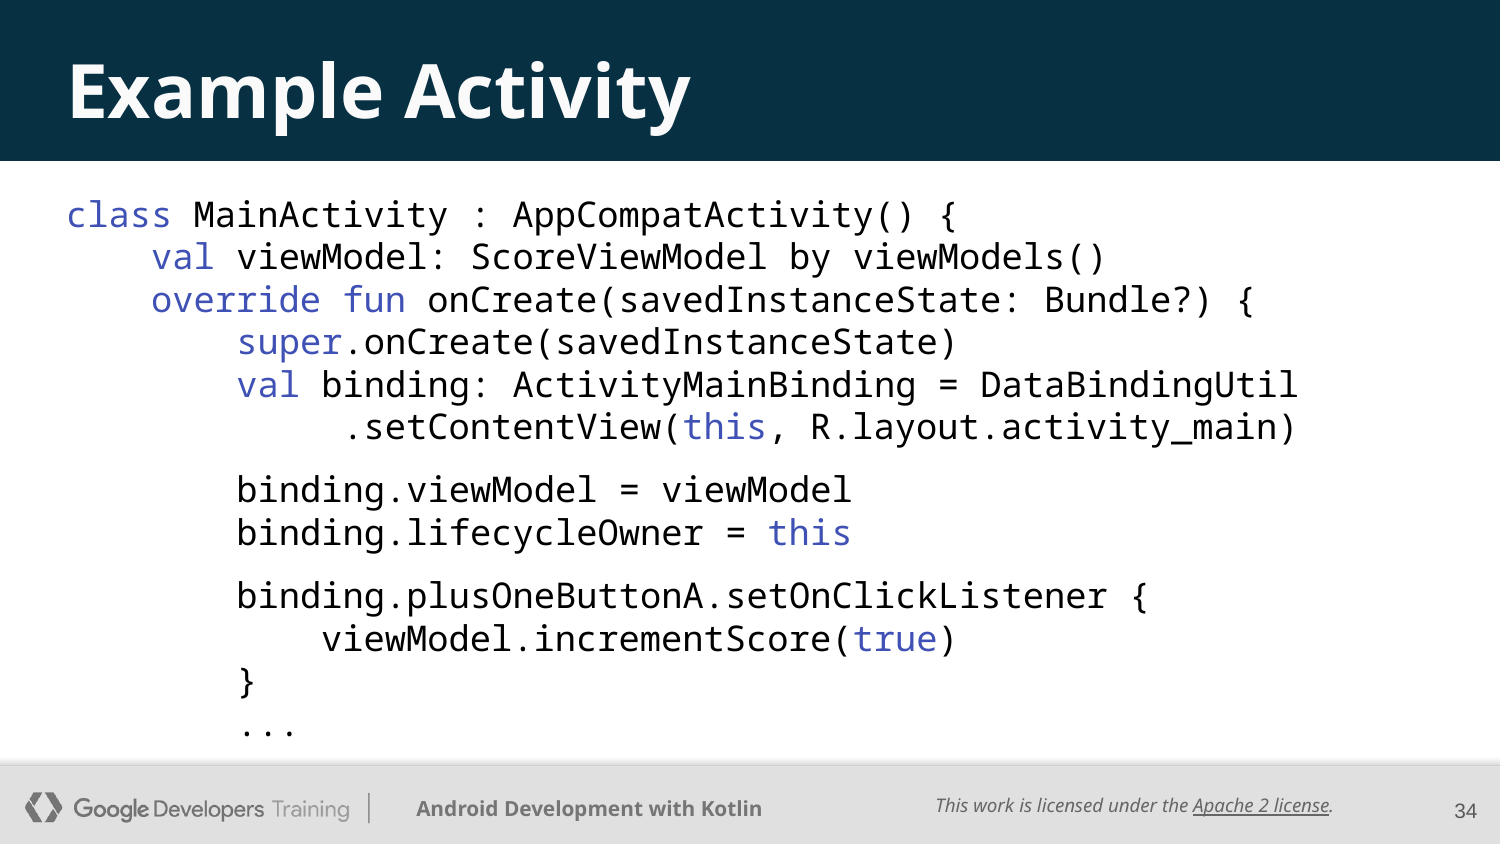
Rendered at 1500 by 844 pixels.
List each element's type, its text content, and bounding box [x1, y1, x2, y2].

title Example Activity [51, 28, 1449, 122]
picture [0, 161, 1500, 844]
slide_number ‹#› [1402, 777, 1493, 842]
list class MainActivity : AppCompatActivity() { val viewModel: ScoreViewModel by viewModels() override fun onCreate(savedInstanceState: Bundle?) { super.onCreate(savedInstanceState) val binding: ActivityMainBinding = DataBindingUtil .setContentView(this, R.layout.activity_main) binding.viewModel = viewModel binding.lifecycleOwner = this binding.plusOneButtonA.setOnClickListener { viewModel.incrementScore(true) } ... [51, 176, 1449, 701]
